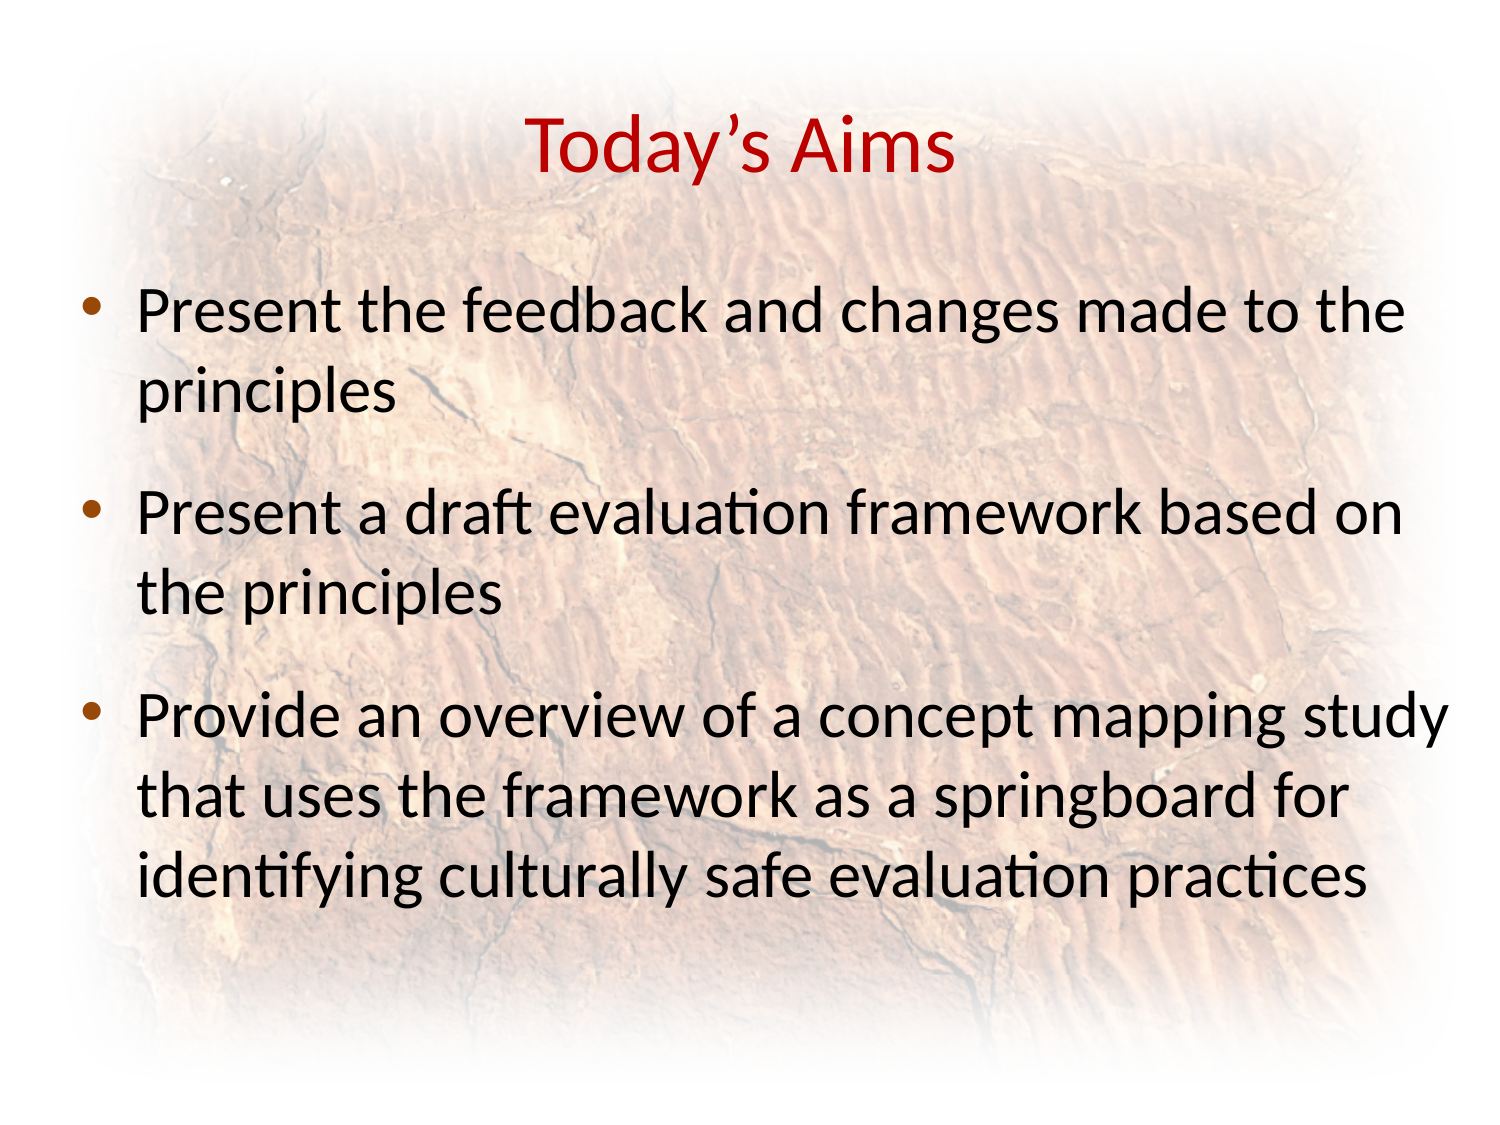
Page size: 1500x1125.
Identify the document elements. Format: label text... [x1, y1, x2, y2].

title Today’s Aims [75, 45, 1425, 219]
list Present the feedback and changes made to the principles Present a draft evaluation framework based on the principles Provide an overview of a concept mapping study that uses the framework as a springboard for identifying culturally safe evaluation practices [64, 219, 1471, 1083]
